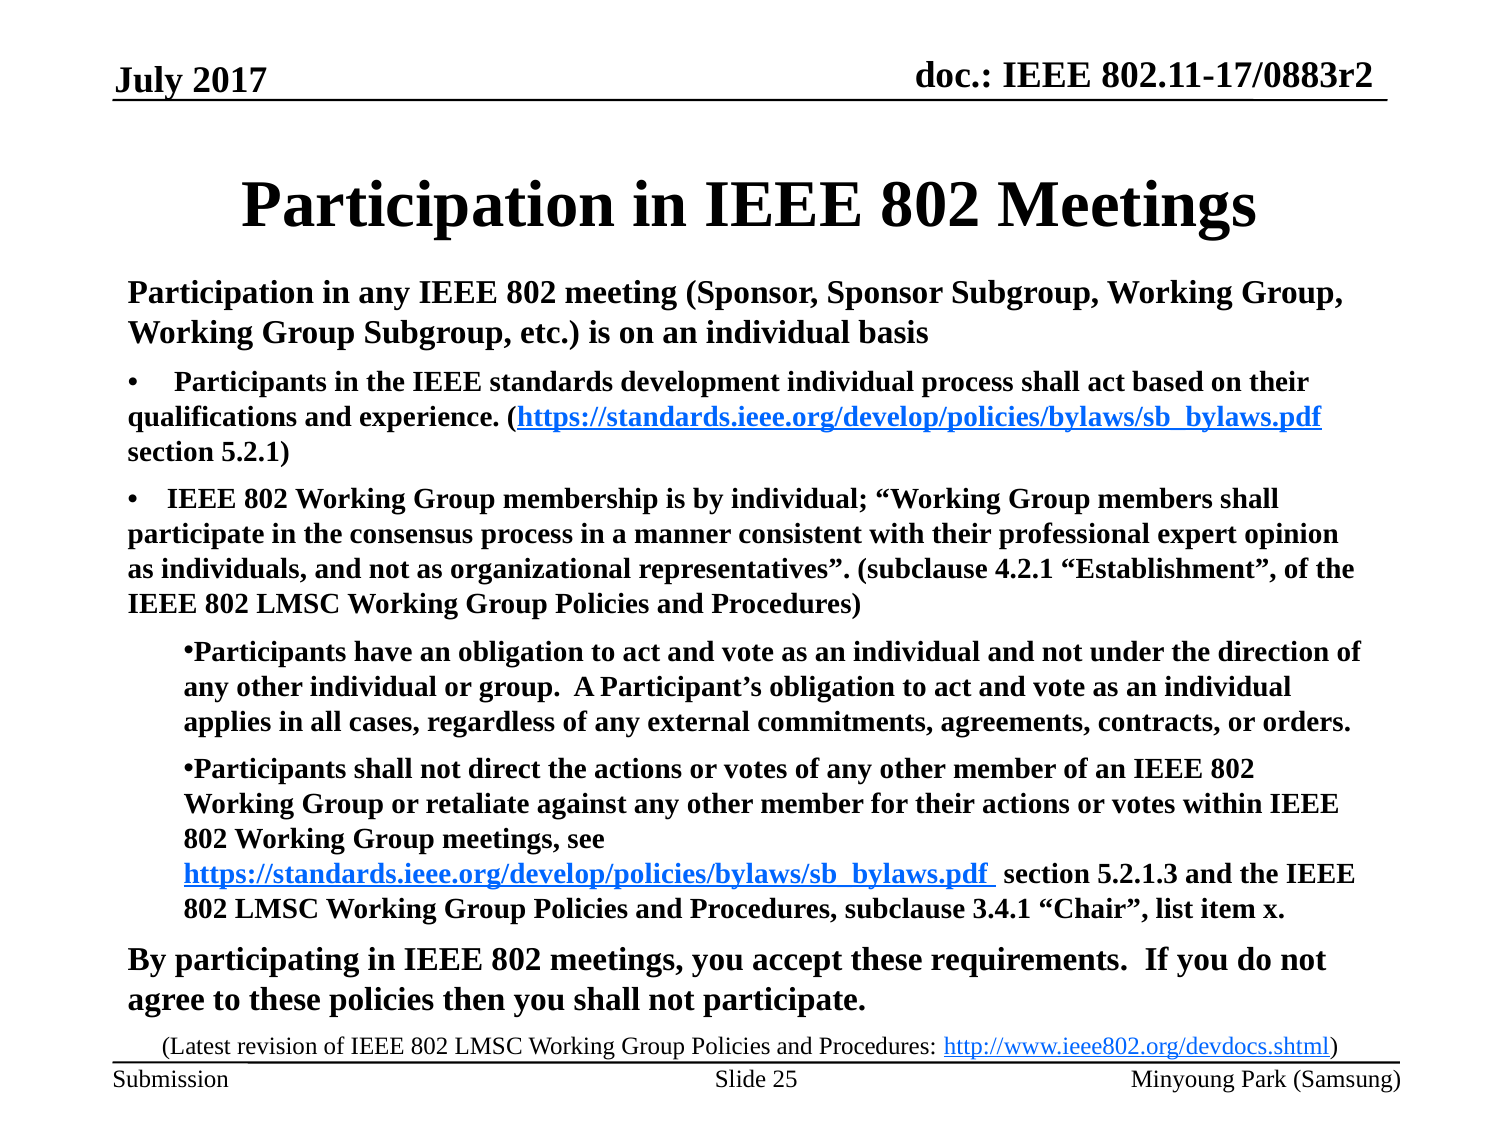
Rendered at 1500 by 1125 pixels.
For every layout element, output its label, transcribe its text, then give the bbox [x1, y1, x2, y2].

footer Minyoung Park (Samsung) [949, 1061, 1402, 1093]
list Participation in any IEEE 802 meeting (Sponsor, Sponsor Subgroup, Working Group, Working Group Subgroup, etc.) is on an individual basis • Participants in the IEEE standards development individual process shall act based on their qualifications and experience. (https://standards.ieee.org/develop/policies/bylaws/sb_bylaws.pdfsection 5.2.1) • IEEE 802 Working Group membership is by individual; “Working Group members shall participate in the consensus process in a manner consistent with their professional expert opinion as individuals, and not as organizational representatives”. (subclause 4.2.1 “Establishment”, of the IEEE 802 LMSC Working Group Policies and Procedures) Participants have an obligation to act and vote as an individual and not under the direction of any other individual or group. A Participant’s obligation to act and vote as an individual applies in all cases, regardless of any external commitments, agreements, contracts, or orders. Participants shall not direct the actions or votes of any other member of an IEEE 802 Working Group or retaliate against any other member for their actions or votes within IEEE 802 Working Group meetings, see https://standards.ieee.org/develop/policies/bylaws/sb_bylaws.pdf section 5.2.1.3 and the IEEE 802 LMSC Working Group Policies and Procedures, subclause 3.4.1 “Chair”, list item x. By participating in IEEE 802 meetings, you accept these requirements. If you do not agree to these policies then you shall not participate. (Latest revision of IEEE 802 LMSC Working Group Policies and Procedures: http://www.ieee802.org/devdocs.shtml) [112, 262, 1388, 1063]
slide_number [114, 54, 374, 101]
slide_number Slide 25 [712, 1061, 800, 1093]
title Participation in IEEE 802 Meetings [112, 112, 1388, 262]
